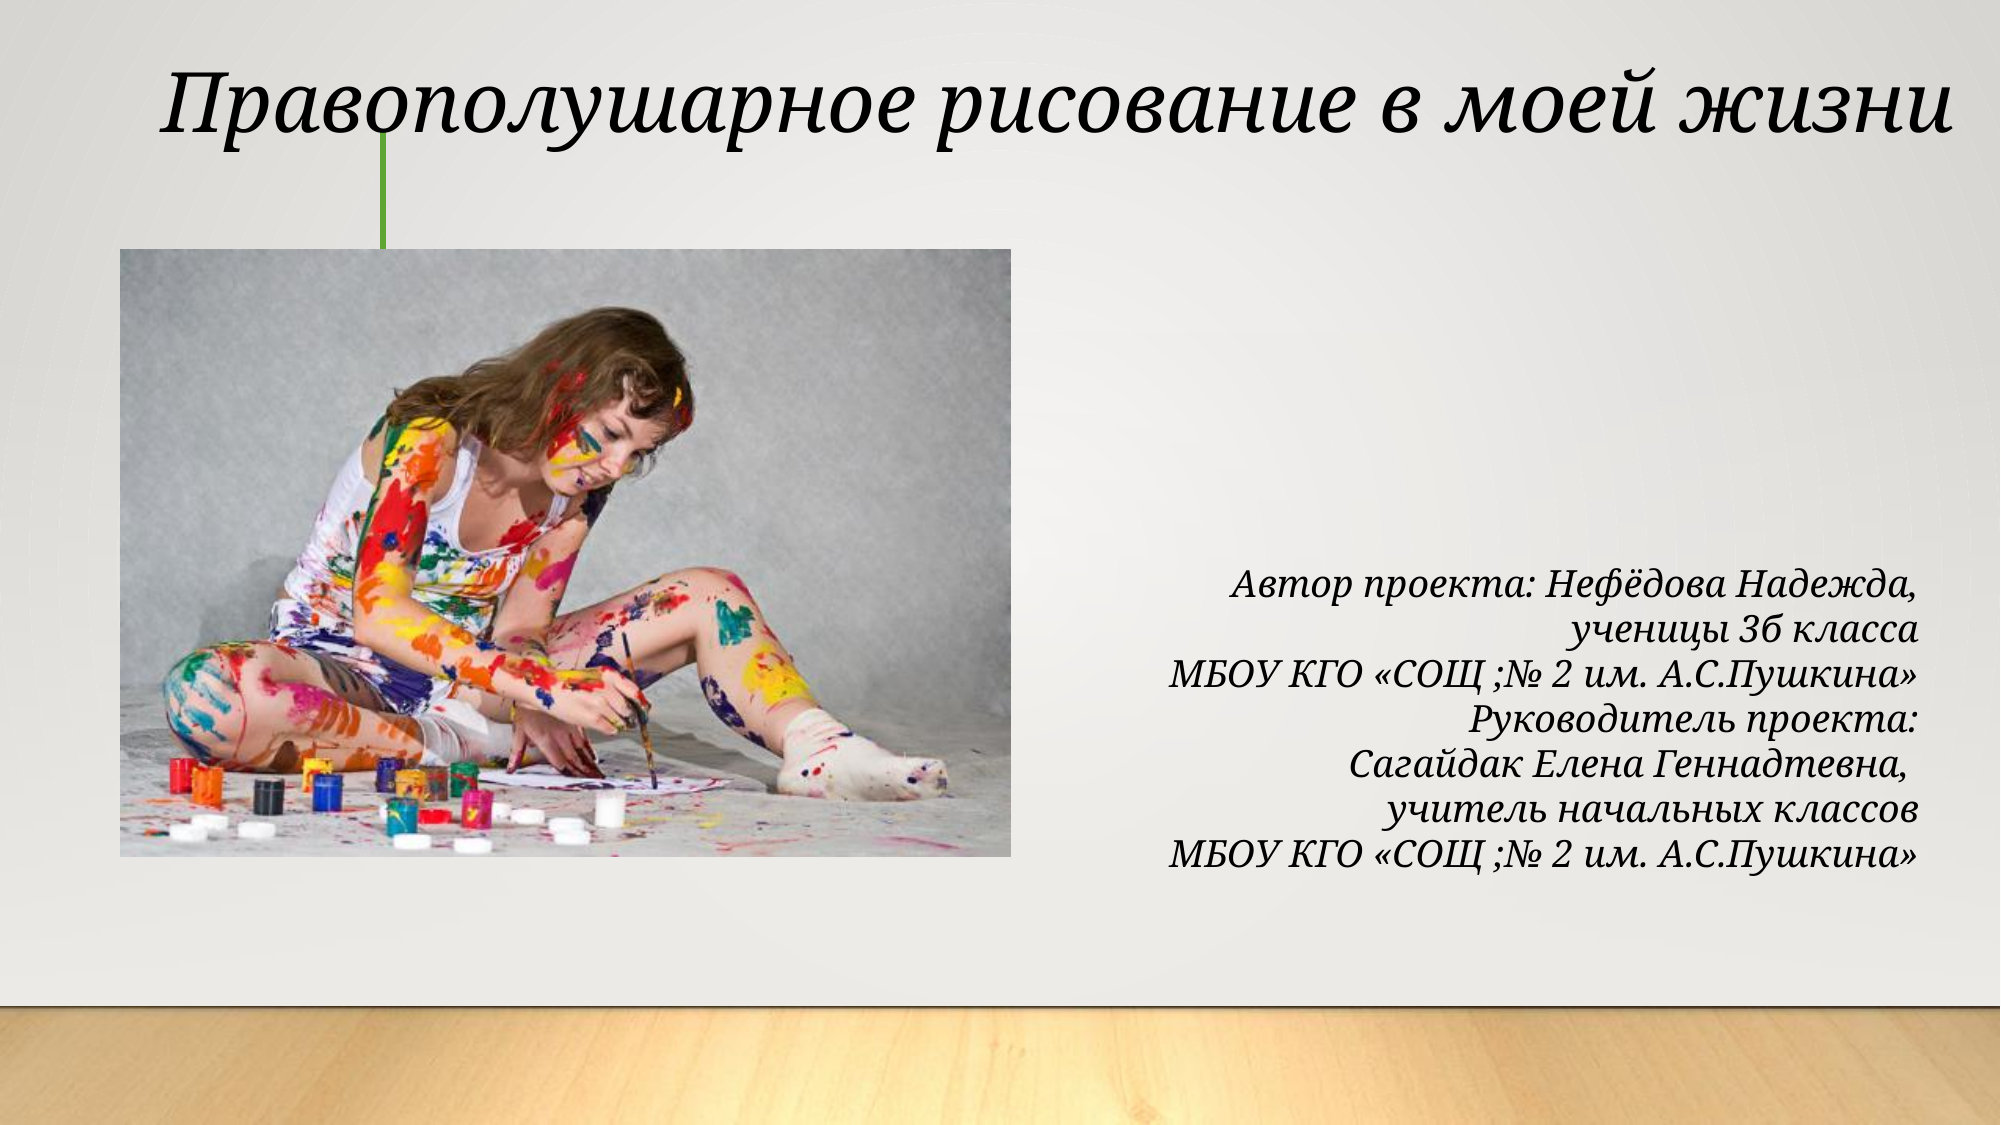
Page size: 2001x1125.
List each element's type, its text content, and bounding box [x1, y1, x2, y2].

picture [119, 249, 1011, 857]
text_box Правополушарное рисование в моей жизни [146, 41, 1971, 157]
picture [0, 1006, 2000, 1125]
text_box Автор проекта: Нефёдова Надежда, ученицы 3б класса МБОУ КГО «СОЩ ;№ 2 им. А.С.Пушкина» Руководитель проекта: Сагайдак Елена Геннадтевна, учитель начальных классов МБОУ КГО «СОЩ ;№ 2 им. А.С.Пушкина» [1039, 552, 1934, 928]
